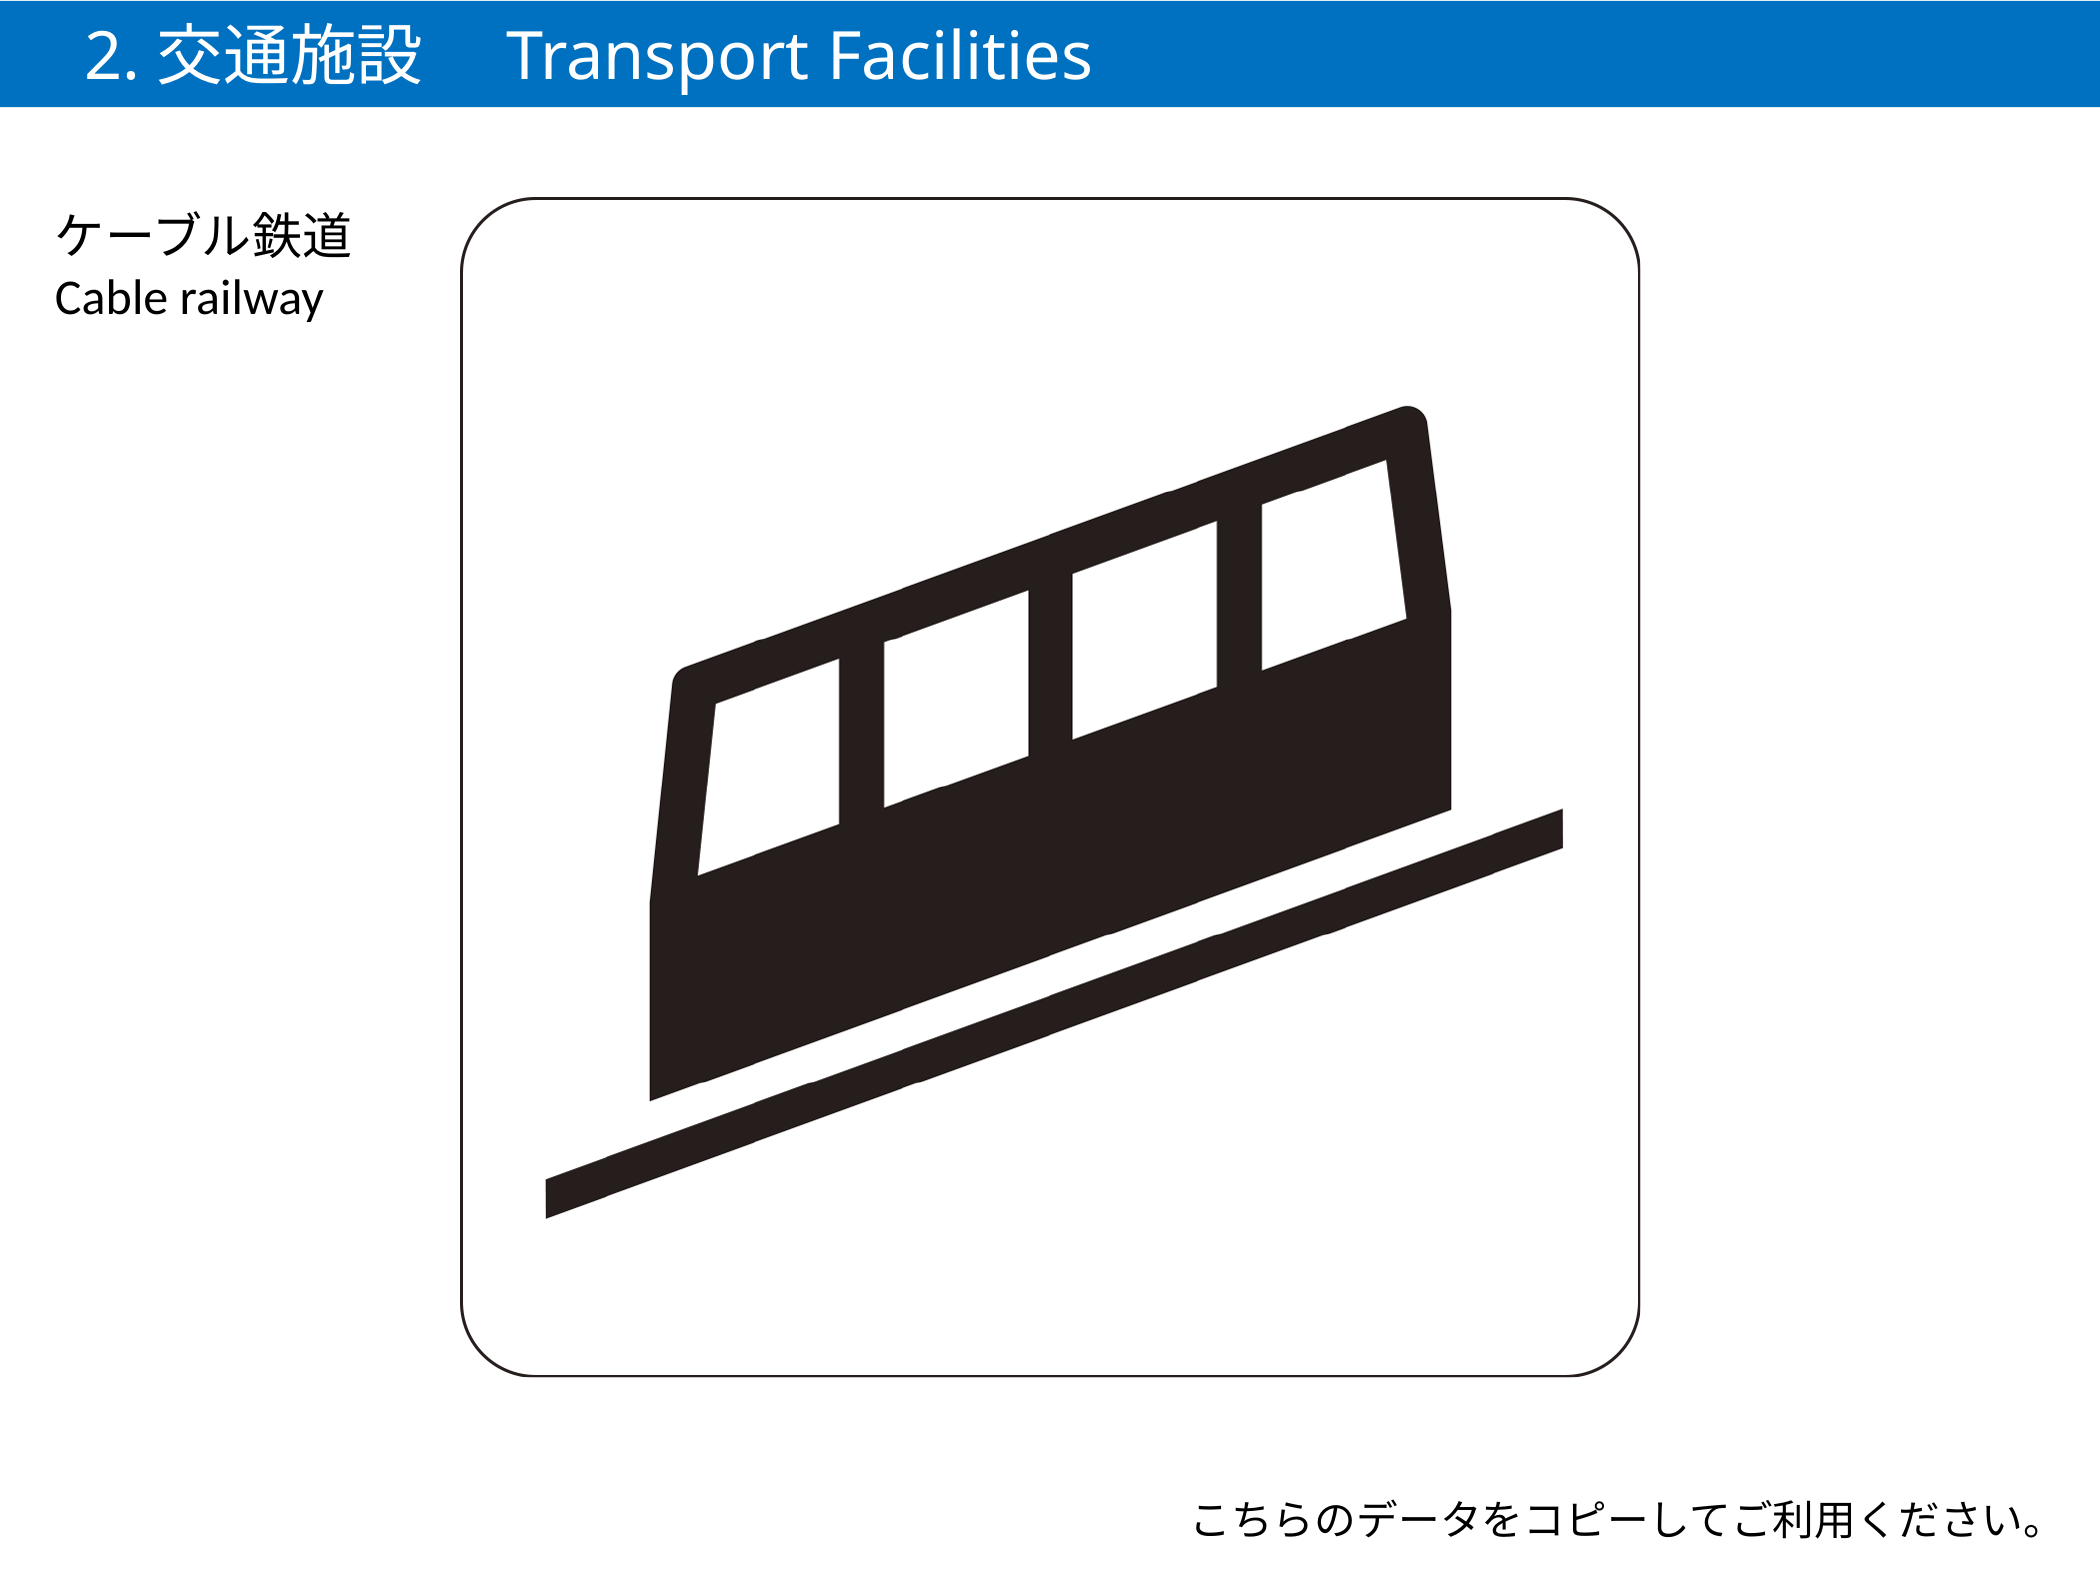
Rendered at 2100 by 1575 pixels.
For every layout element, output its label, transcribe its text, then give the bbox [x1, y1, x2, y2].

text_box [0, 0, 2100, 108]
text_box 2.交通施設 Transport Facilities [69, 5, 1110, 101]
text_box こちらのデータをコピーしてご利用ください。 [1174, 1486, 2081, 1552]
text_box ケーブル鉄道 Cable railway [40, 196, 367, 332]
picture [459, 196, 1641, 1378]
